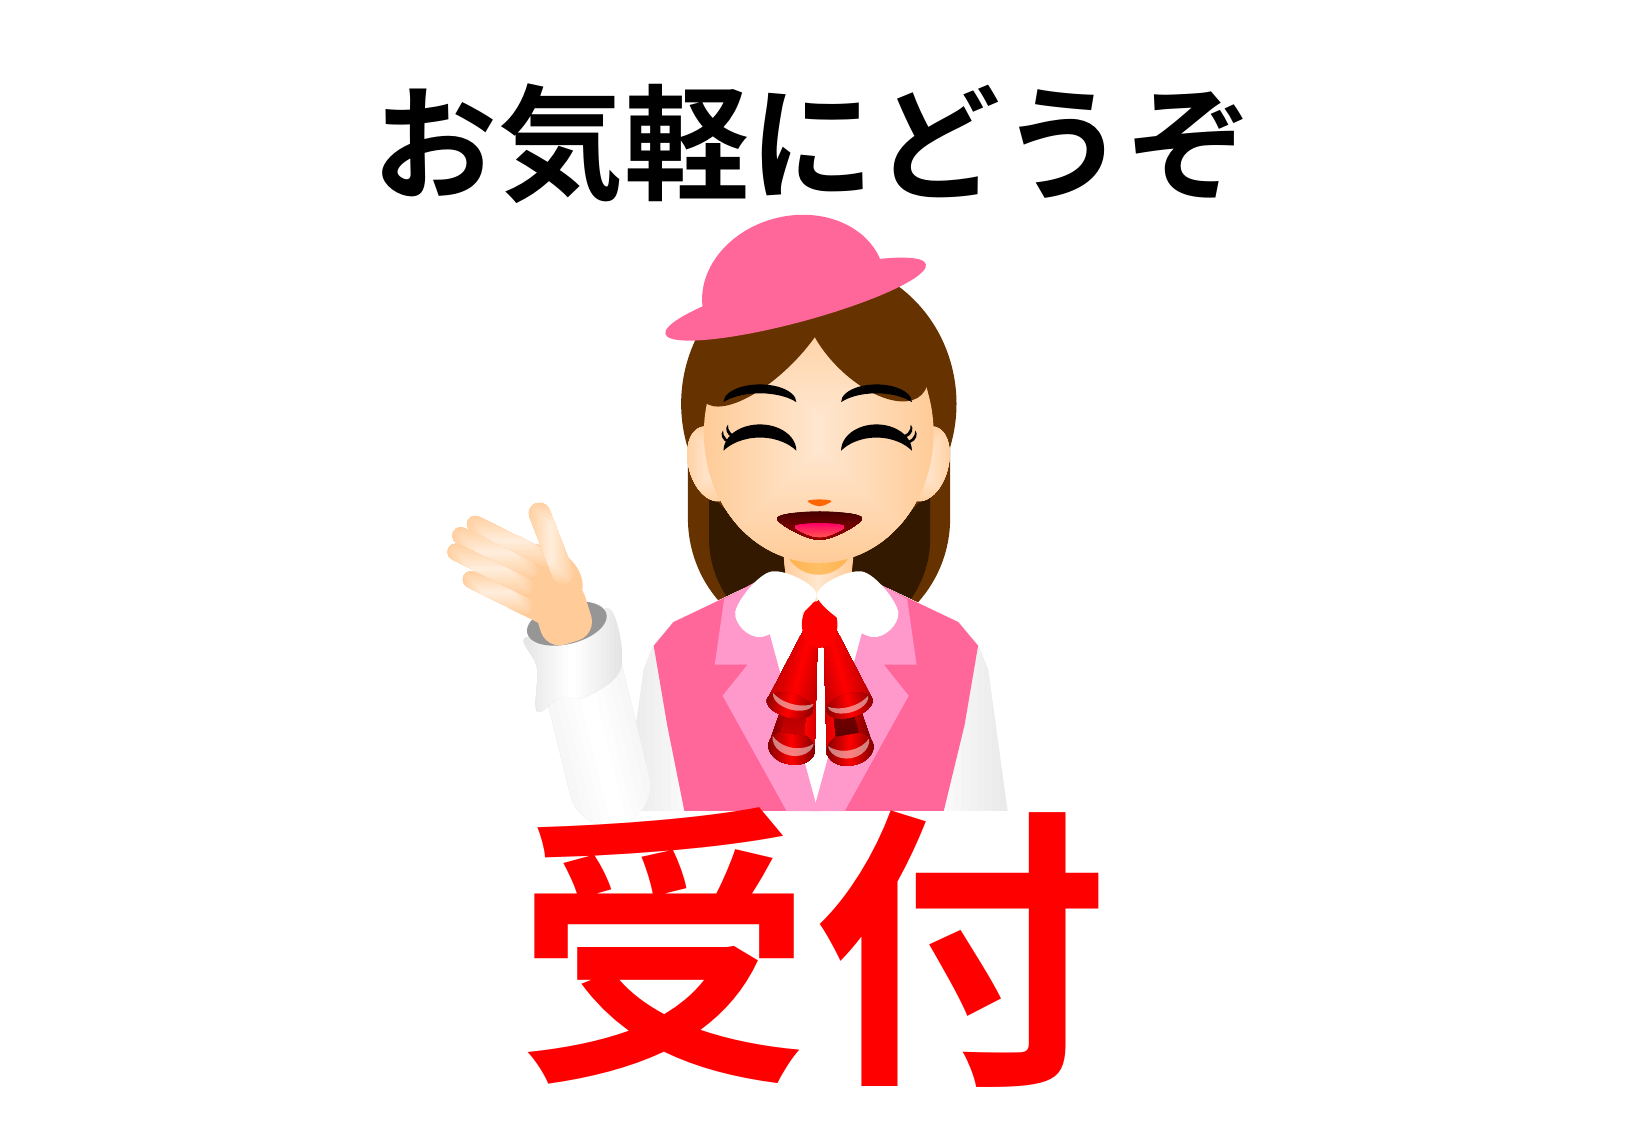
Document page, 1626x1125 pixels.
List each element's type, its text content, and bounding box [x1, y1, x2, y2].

text_box お気軽にどうぞ [0, 58, 1625, 223]
text_box 受付 [0, 757, 1625, 1125]
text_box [443, 216, 1009, 828]
